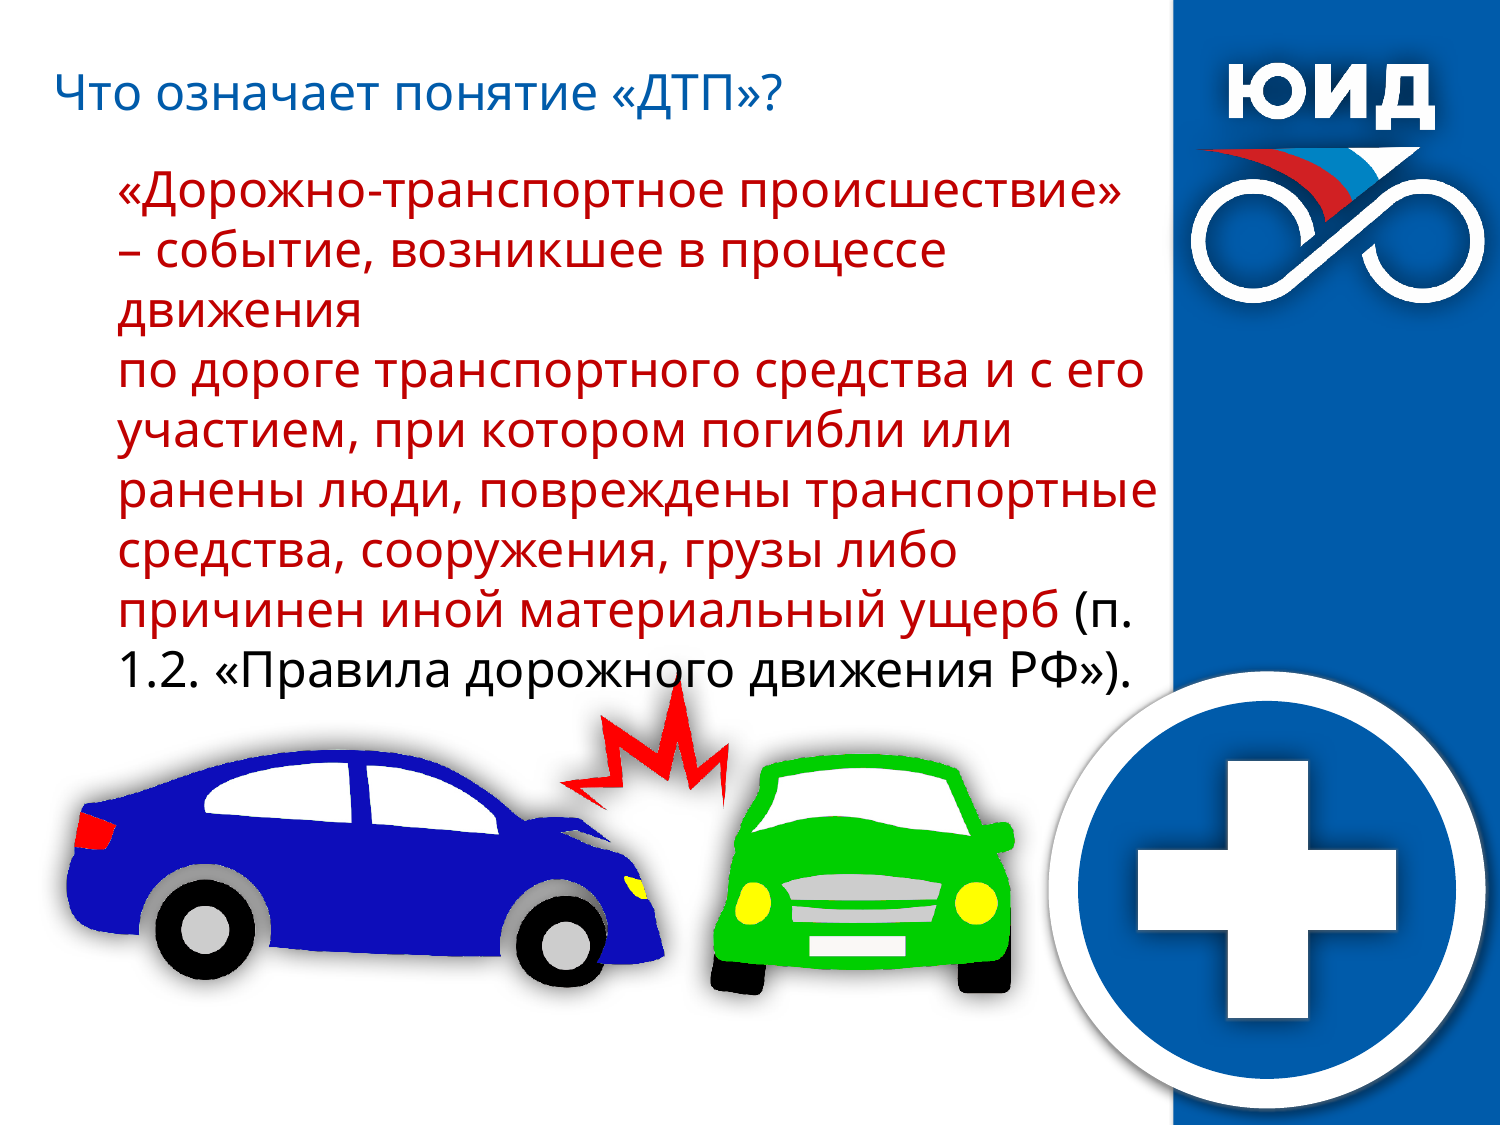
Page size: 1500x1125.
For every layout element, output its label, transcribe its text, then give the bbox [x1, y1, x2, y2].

text_box Что означает понятие «ДТП»? [39, 53, 1048, 128]
picture [62, 668, 1018, 999]
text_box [1048, 0, 1500, 1125]
text_box «Дорожно-транспортное происшествие» – событие, возникшее в процессе движения по дороге транспортного средства и с его участием, при котором погибли или ранены люди, повреждены транспортные средства, сооружения, грузы либо причинен иной материальный ущерб (п. 1.2. «Правила дорожного движения РФ»). [102, 150, 1048, 705]
